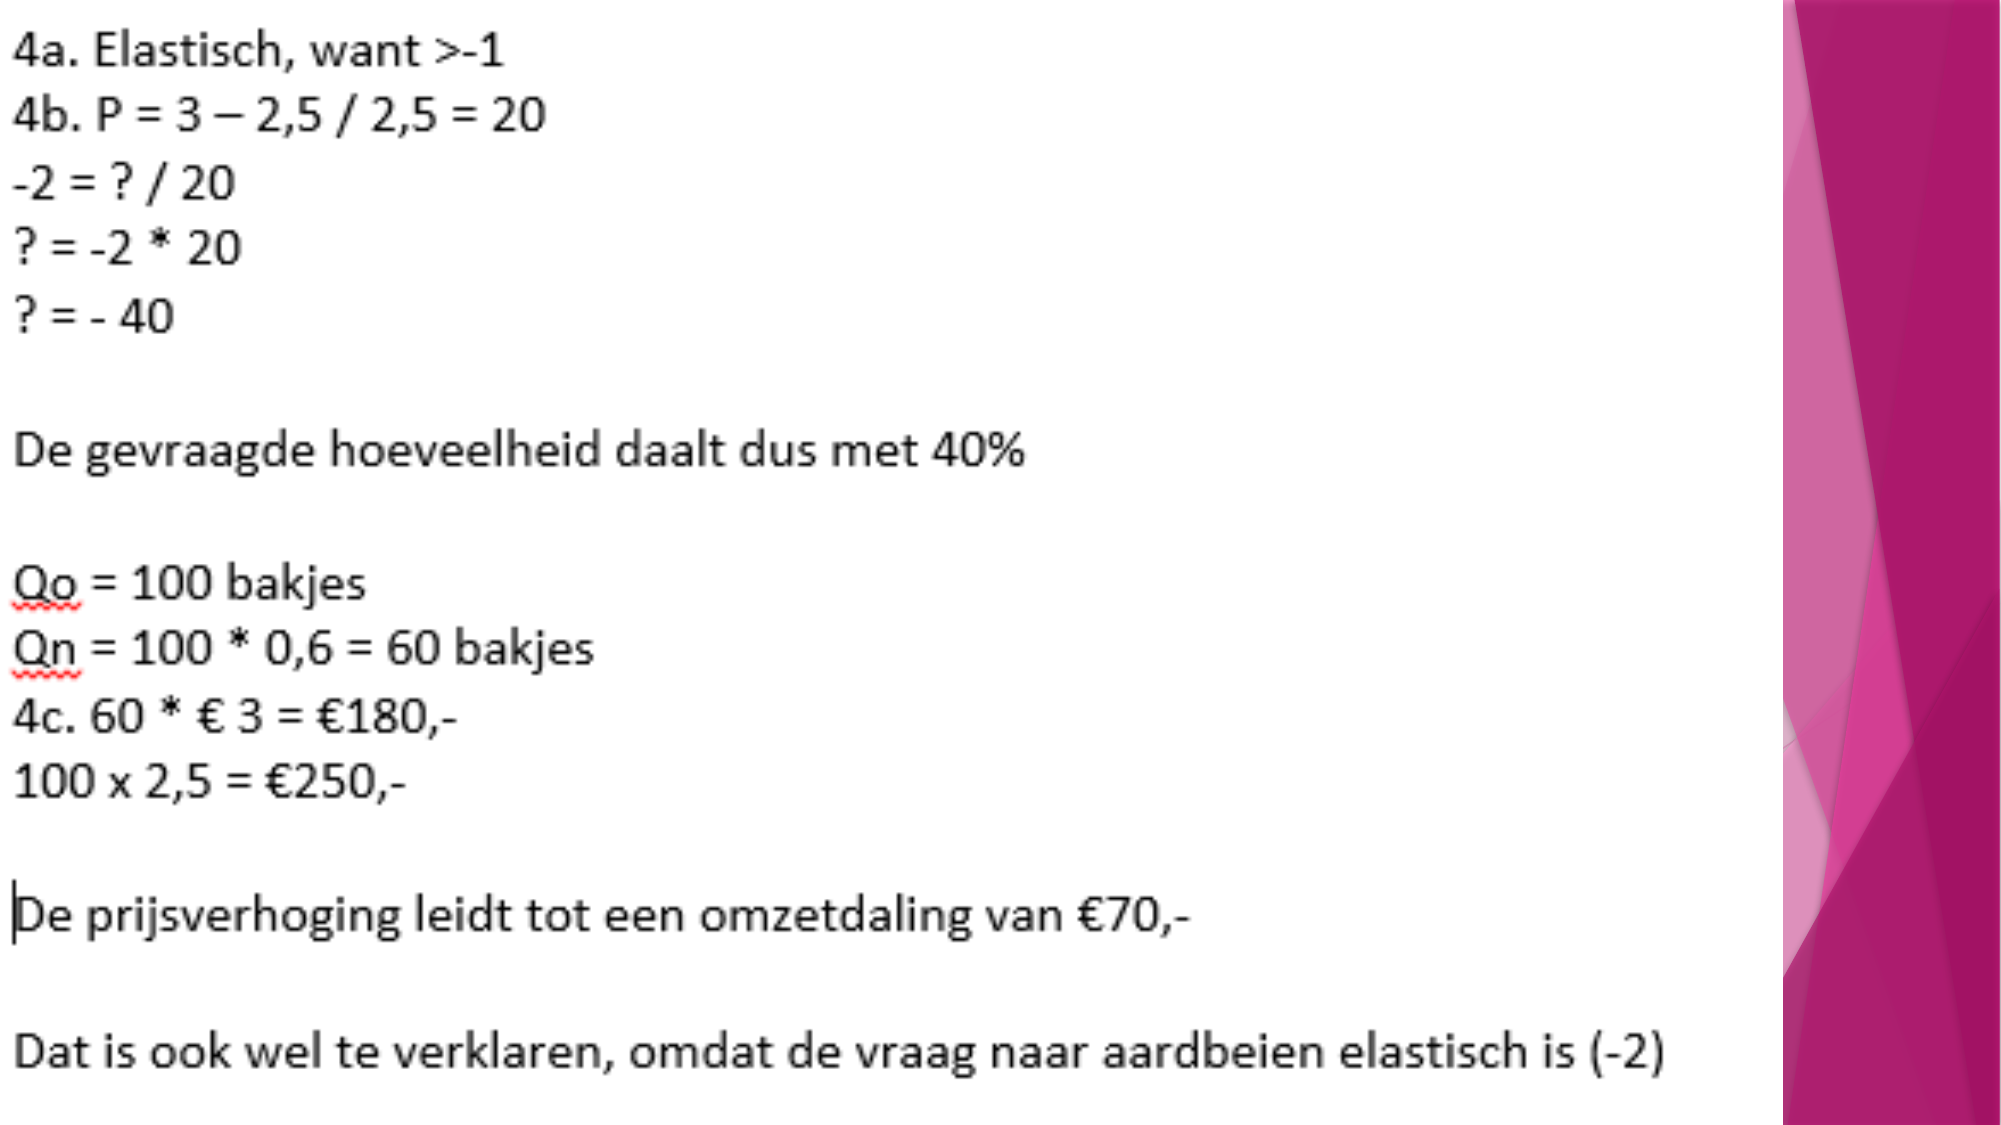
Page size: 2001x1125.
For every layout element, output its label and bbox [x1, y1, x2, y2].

picture [0, 0, 1783, 1125]
